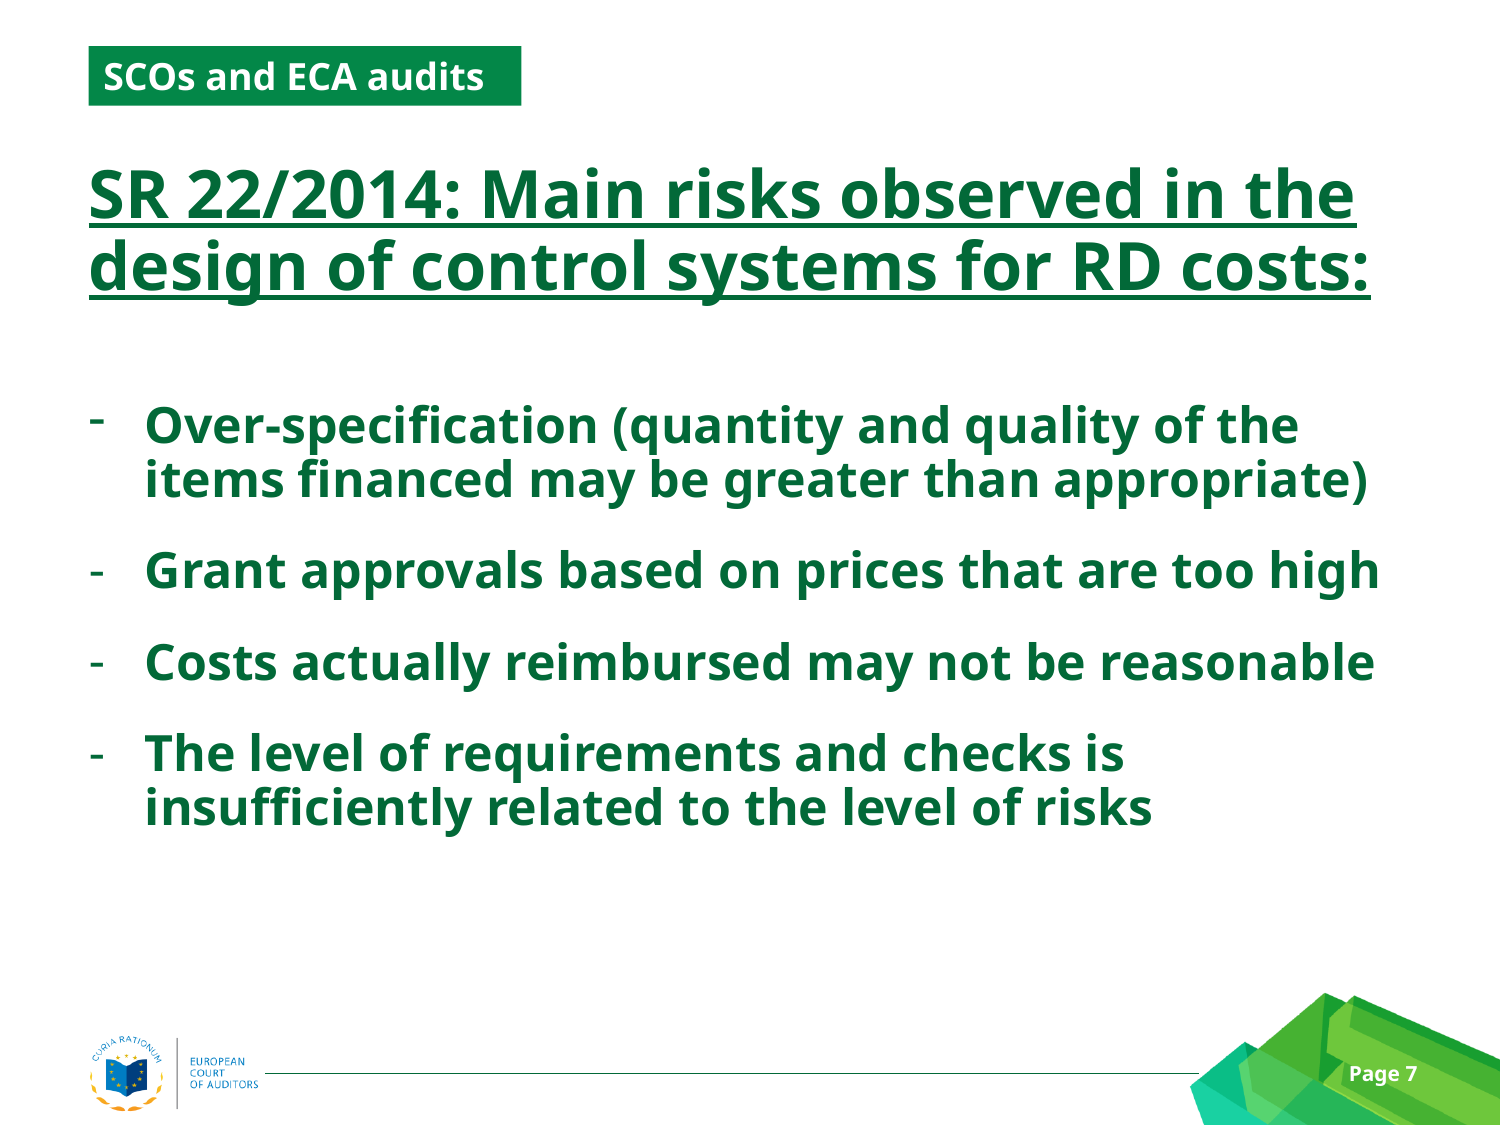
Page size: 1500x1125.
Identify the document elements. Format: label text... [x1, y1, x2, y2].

picture [1175, 987, 1500, 1125]
slide_number Page 7 [1122, 1053, 1418, 1095]
text_box SCOs and ECA audits [88, 46, 522, 106]
picture [82, 1028, 265, 1118]
list SR 22/2014: Main risks observed in the design of control systems for RD costs: Over-specification (quantity and quality of the items financed may be greater than appropriate) Grant approvals based on prices that are too high Costs actually reimbursed may not be reasonable The level of requirements and checks is insufficiently related to the level of risks [88, 160, 1412, 976]
